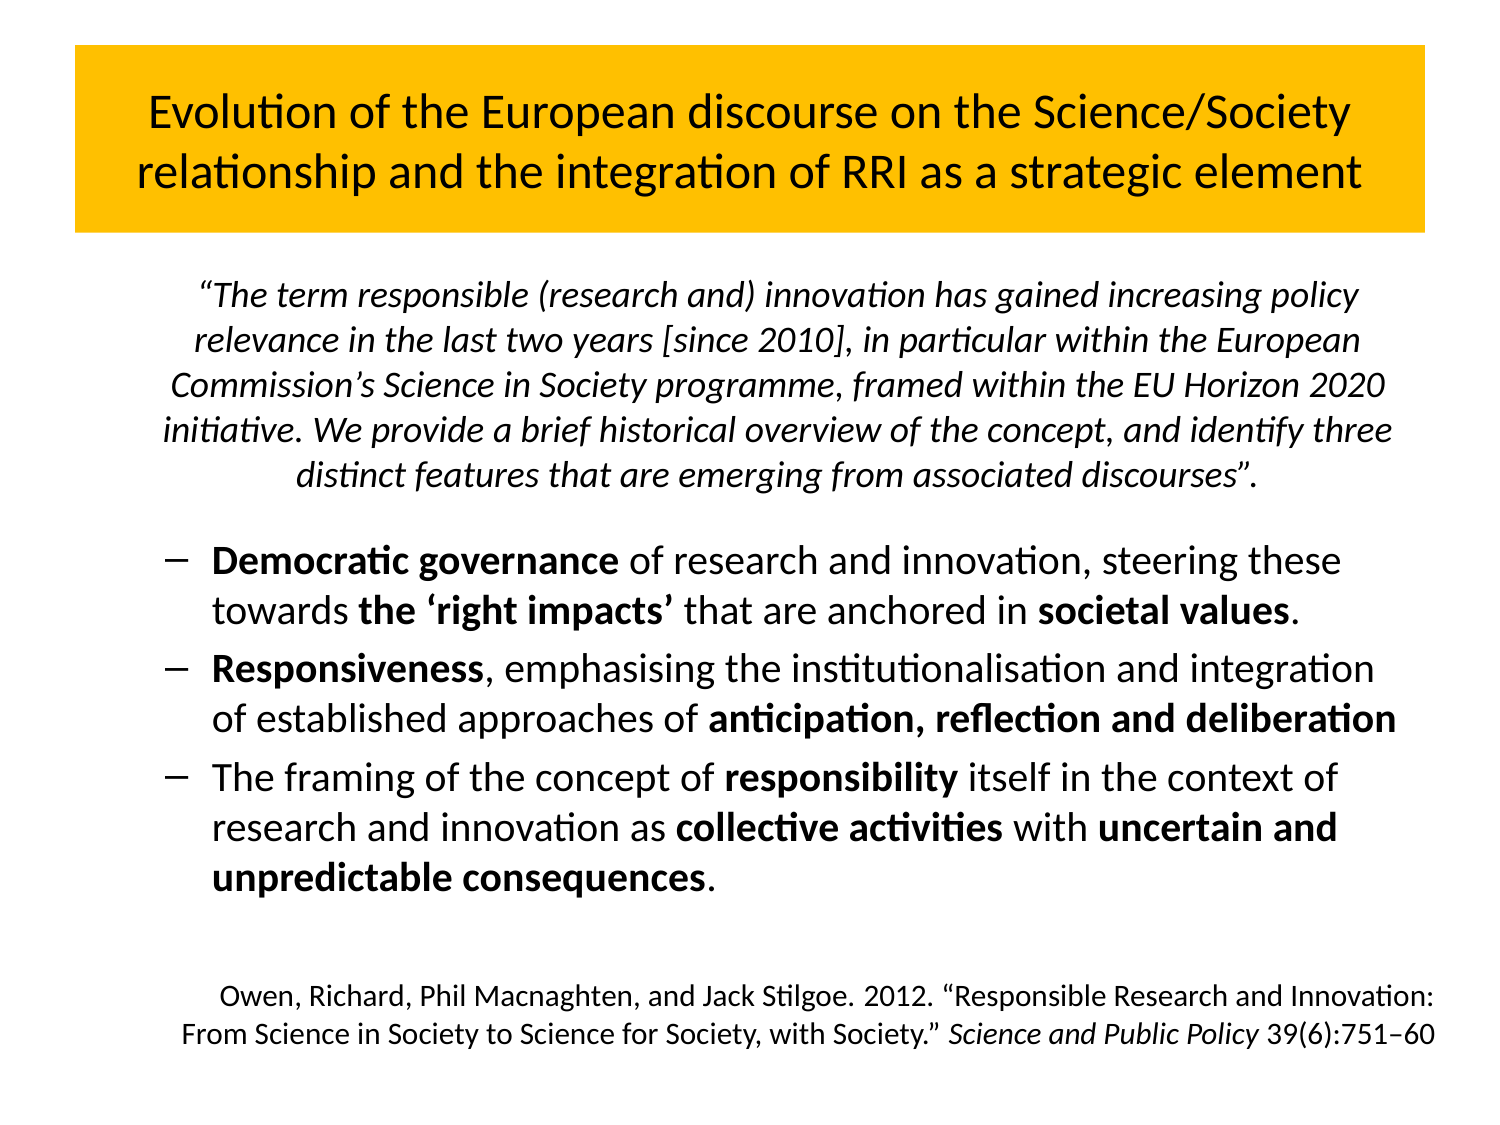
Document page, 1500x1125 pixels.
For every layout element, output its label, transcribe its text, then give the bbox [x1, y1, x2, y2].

list “The term responsible (research and) innovation has gained increasing policy relevance in the last two years [since 2010], in particular within the European Commission’s Science in Society programme, framed within the EU Horizon 2020 initiative. We provide a brief historical overview of the concept, and identify three distinct features that are emerging from associated discourses”. Democratic governance of research and innovation, steering these towards the ‘right impacts’ that are anchored in societal values. Responsiveness, emphasising the institutionalisation and integration of established approaches of anticipation, reflection and deliberation The framing of the concept of responsibility itself in the context of research and innovation as collective activities with uncertain and unpredictable consequences. [75, 262, 1425, 941]
title Evolution of the European discourse on the Science/Society relationship and the integration of RRI as a strategic element [75, 45, 1425, 233]
text_box Owen, Richard, Phil Macnaghten, and Jack Stilgoe. 2012. “Responsible Research and Innovation: From Science in Society to Science for Society, with Society.” Science and Public Policy 39(6):751–60 [100, 964, 1451, 1094]
